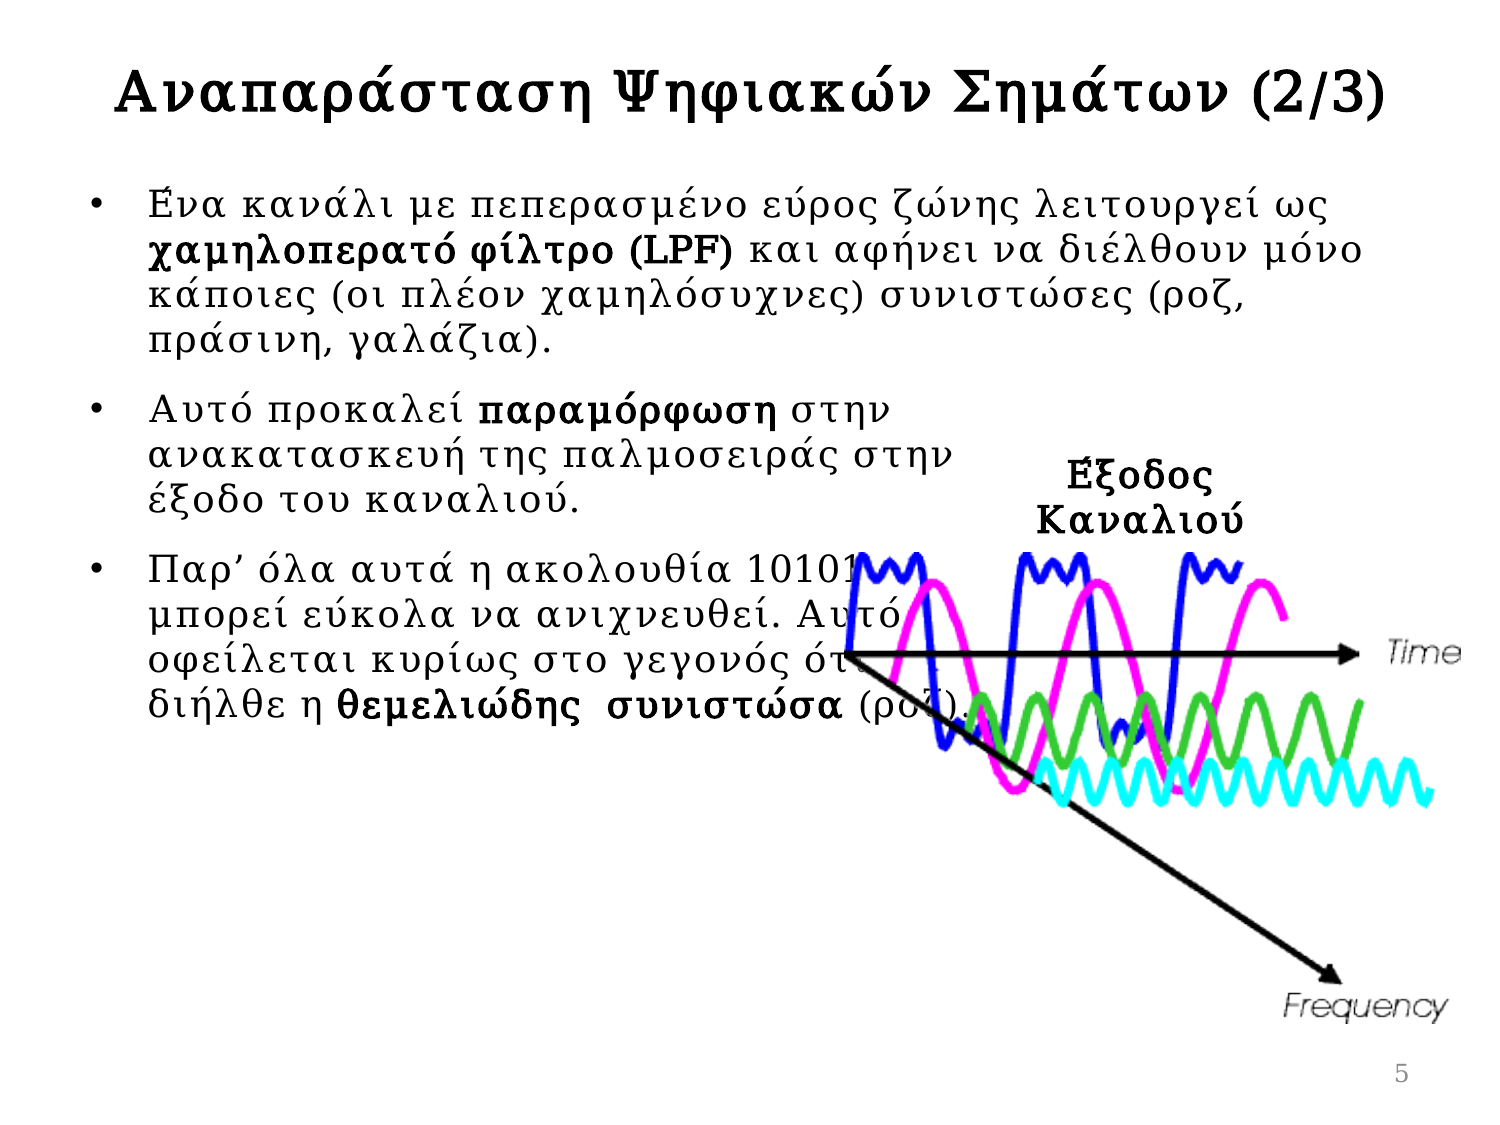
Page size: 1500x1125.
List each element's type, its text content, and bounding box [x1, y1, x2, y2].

text_box Έξοδος Καναλιού [986, 442, 1294, 548]
list Ένα κανάλι με πεπερασμένο εύρος ζώνης λειτουργεί ως χαμηλοπερατό φίλτρο (LPF) και αφήνει να διέλθουν μόνο κάποιες (οι πλέον χαμηλόσυχνες) συνιστώσες (ροζ, πράσινη, γαλάζια). Αυτό προκαλεί παραμόρφωση στην ανακατασκευή της παλμοσειράς στην έξοδο του καναλιού. Παρ’ όλα αυτά η ακολουθία 10101 μπορεί εύκολα να ανιχνευθεί. Αυτό οφείλεται κυρίως στο γεγονός ότι διήλθε η θεμελιώδης συνιστώσα (ροζ). [75, 172, 1425, 1071]
title Αναπαράσταση Ψηφιακών Σημάτων (2/3) [75, 19, 1425, 159]
picture [844, 552, 1461, 1024]
slide_number 5 [1222, 1042, 1425, 1103]
